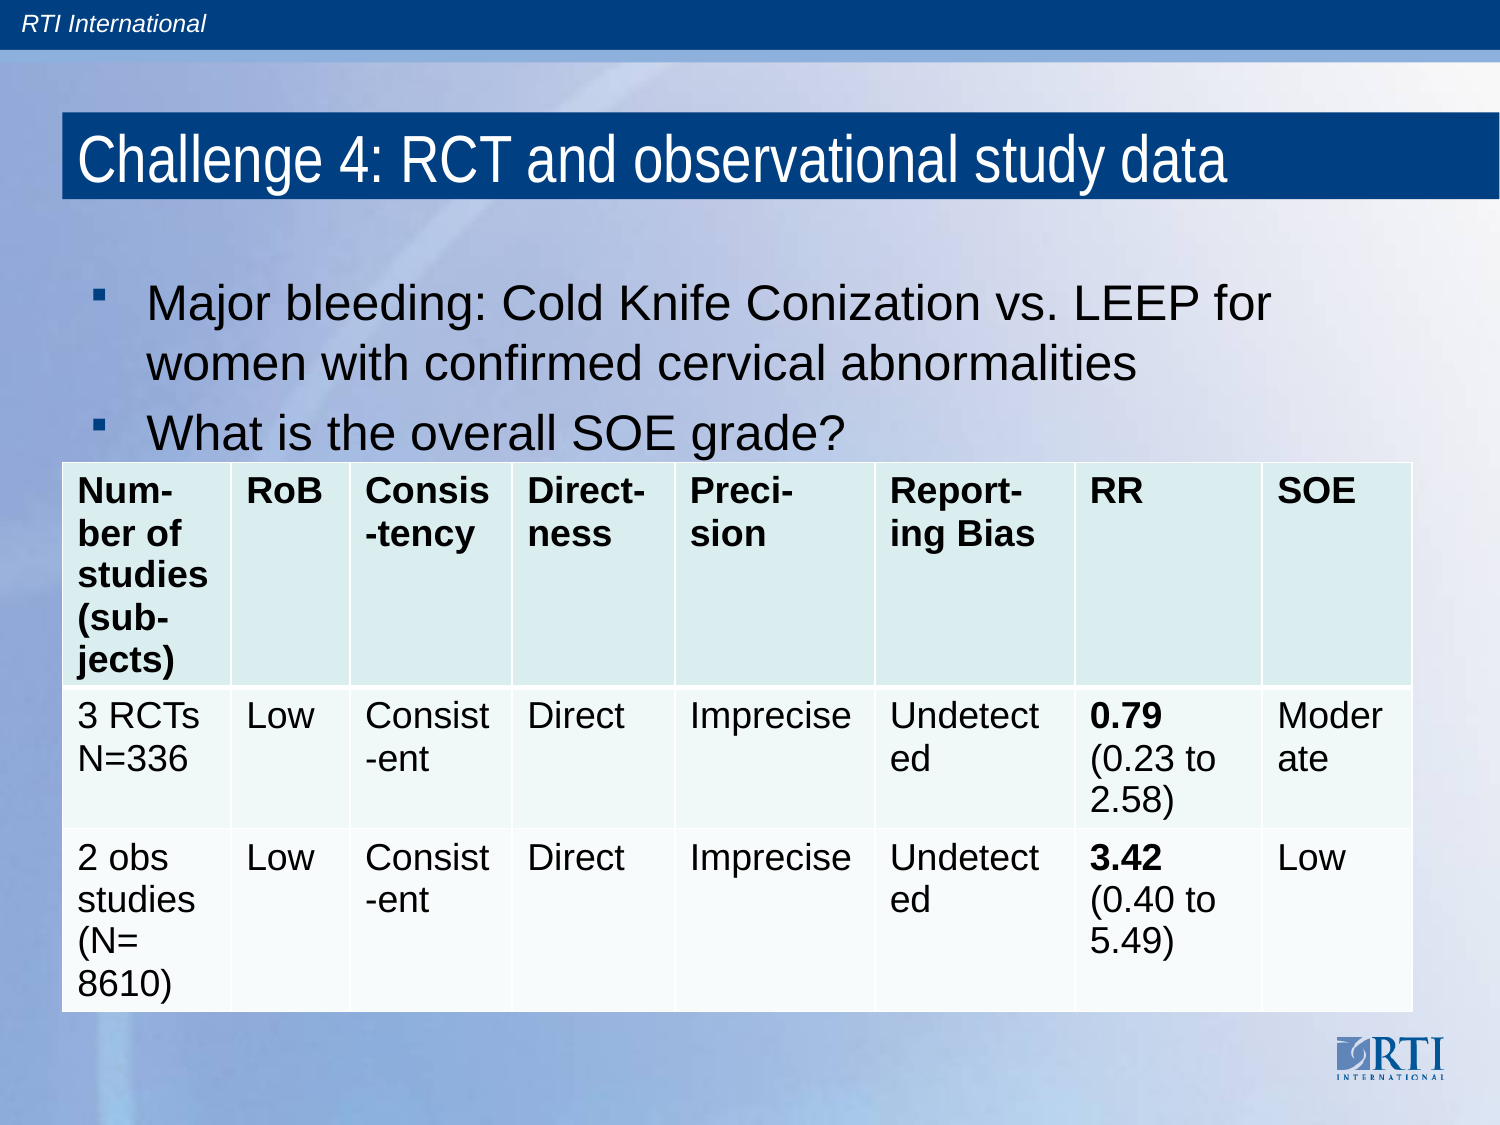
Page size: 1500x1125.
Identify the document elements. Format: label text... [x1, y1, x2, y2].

table_header Num-ber of studies (sub-jects) [63, 463, 230, 685]
table_cell Low [232, 690, 349, 828]
table_cell Imprecise [676, 690, 874, 828]
table_cell 2 obs studies (N= 8610) [63, 829, 230, 1011]
table_cell Consist-ent [351, 829, 511, 1011]
table_cell Moderate [1263, 690, 1411, 828]
title Challenge 4: RCT and observational study data [62, 111, 1500, 200]
table_header SOE [1263, 463, 1411, 685]
table_cell 3.42 (0.40 to 5.49) [1076, 829, 1261, 1011]
table_header RoB [232, 463, 349, 685]
table_header Direct-ness [513, 463, 674, 685]
table_cell Consist-ent [351, 690, 511, 828]
table_cell 3 RCTs N=336 [63, 690, 230, 828]
table_header RR [1076, 463, 1261, 685]
table_cell Imprecise [676, 829, 874, 1011]
table_cell Direct [513, 829, 674, 1011]
table_cell Low [1263, 829, 1411, 1011]
table_cell Direct [513, 690, 674, 828]
table_cell 0.79 (0.23 to 2.58) [1076, 690, 1261, 828]
table_header Consis-tency [351, 463, 511, 685]
table_header Report-ing Bias [876, 463, 1074, 685]
picture [0, 63, 1500, 1125]
table_header Preci-sion [676, 463, 874, 685]
table_cell Undetected [876, 690, 1074, 828]
table_cell Low [232, 829, 349, 1011]
table_cell Undetected [876, 829, 1074, 1011]
list Major bleeding: Cold Knife Conization vs. LEEP for women with confirmed cervical abnormalities What is the overall SOE grade? [74, 262, 1426, 1006]
